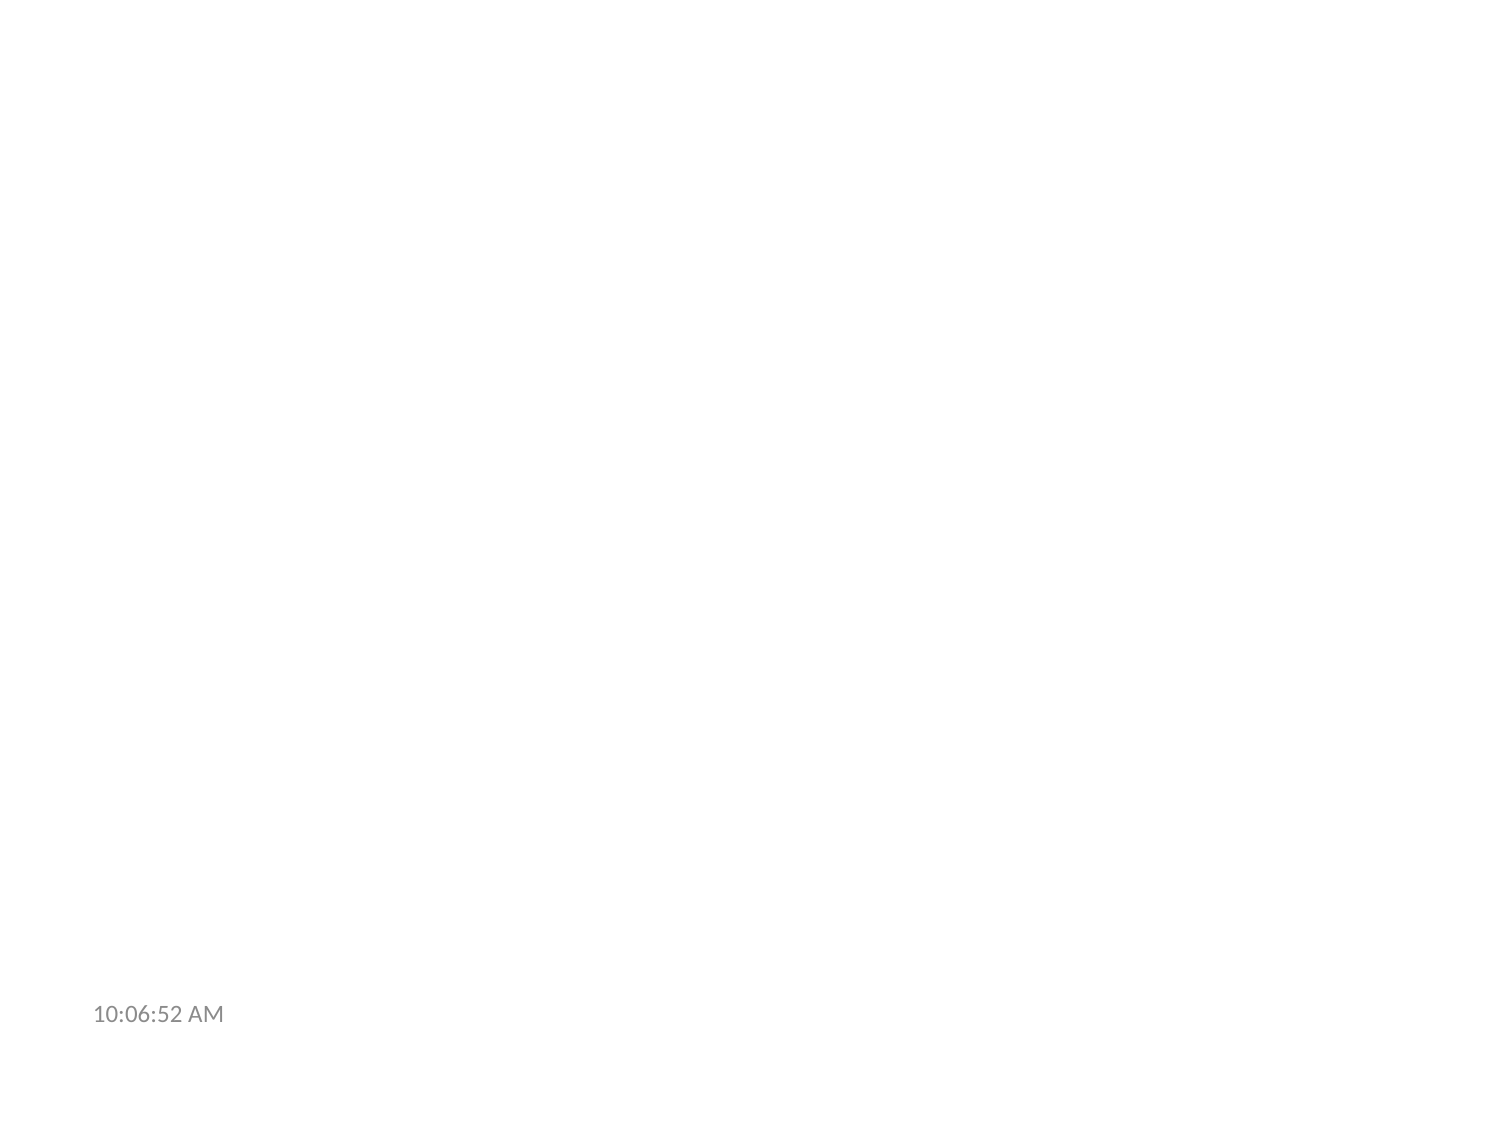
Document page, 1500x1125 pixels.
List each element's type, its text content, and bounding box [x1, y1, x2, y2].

text_box 3:35:09 PM [77, 982, 428, 1043]
